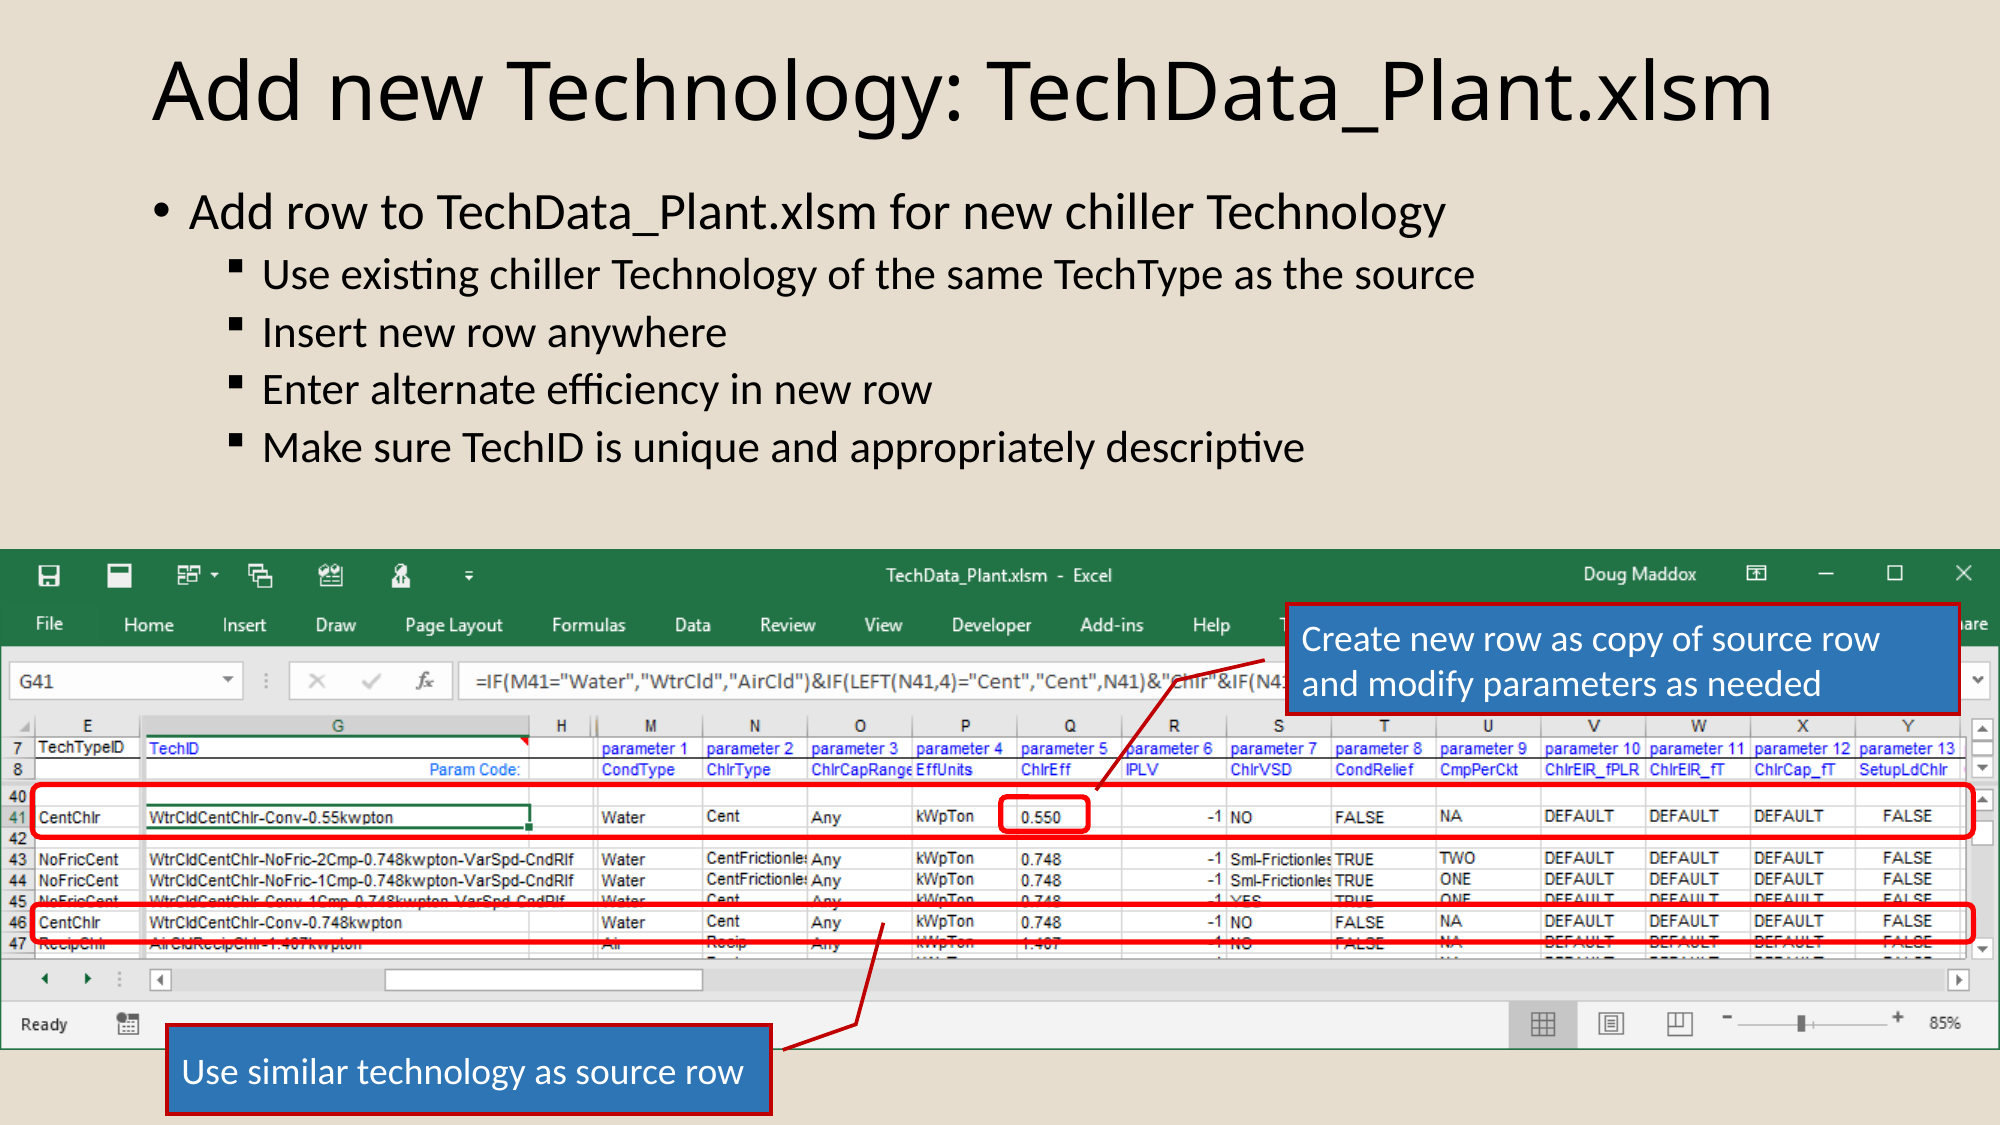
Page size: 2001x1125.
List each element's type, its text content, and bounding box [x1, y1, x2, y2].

title Add new Technology: TechData_Plant.xlsm [137, 37, 1863, 150]
text_box Use similar technology as source row [166, 1050, 772, 1115]
picture [0, 549, 2000, 1050]
list Add row to TechData_Plant.xlsm for new chiller Technology Use existing chiller Technology of the same TechType as the source Insert new row anywhere Enter alternate efficiency in new row Make sure TechID is unique and appropriately descriptive [137, 177, 1863, 483]
